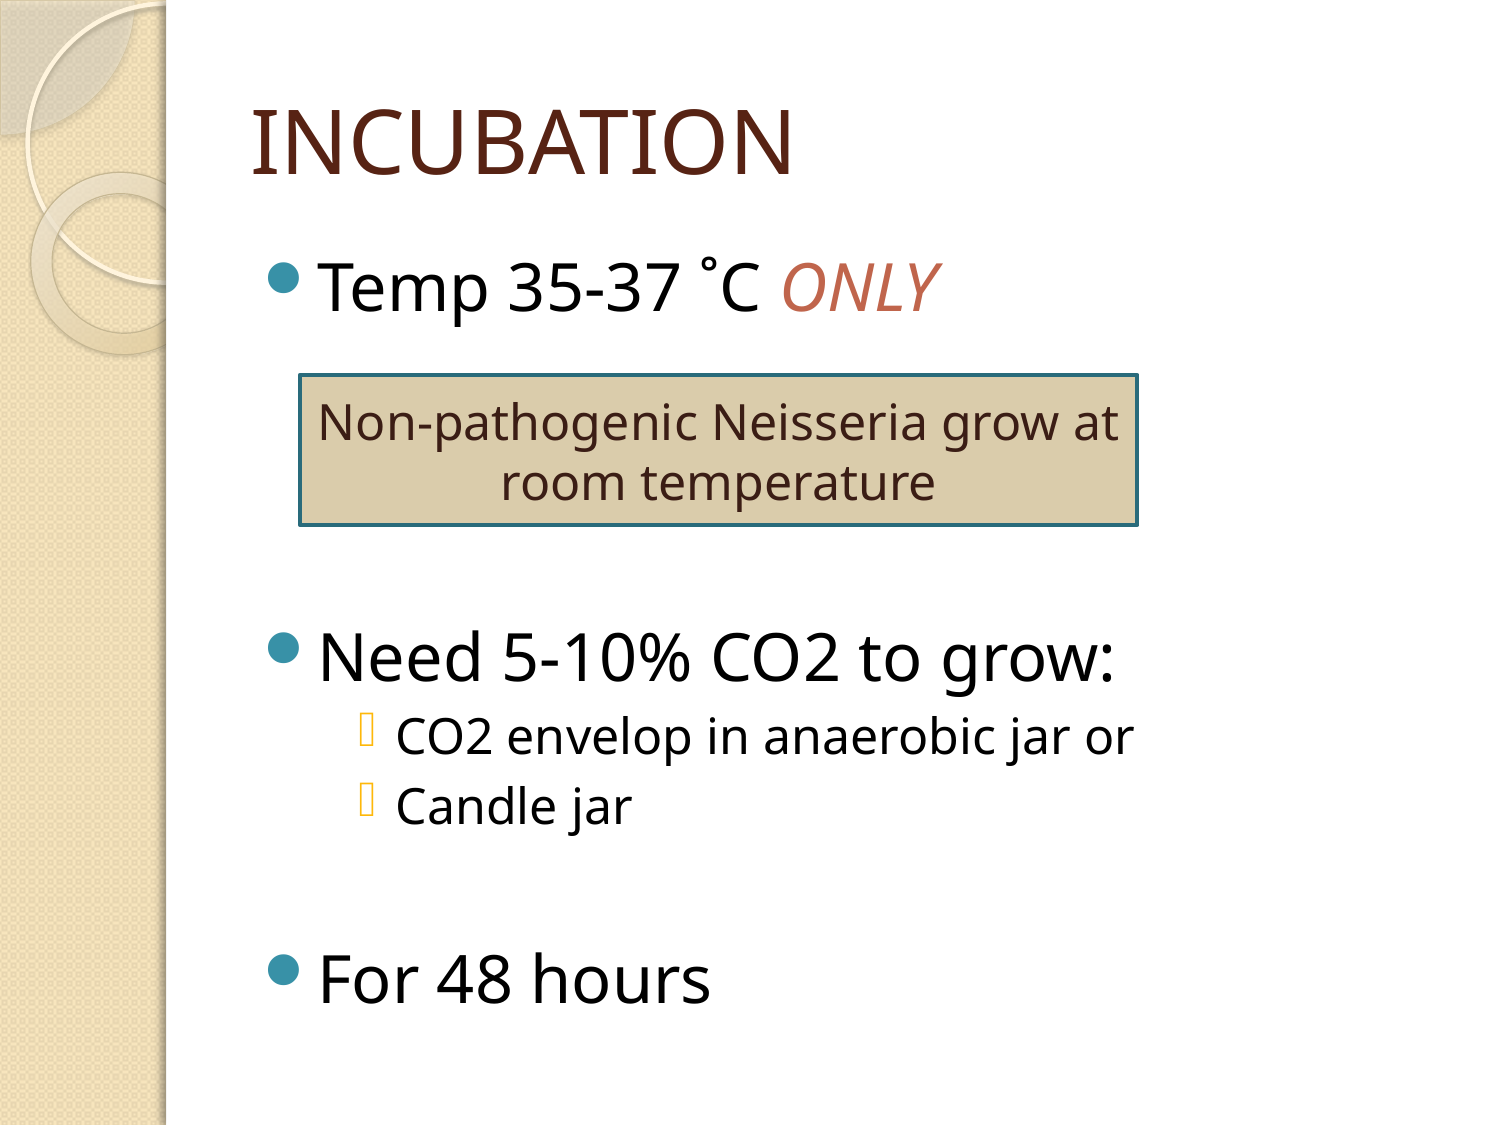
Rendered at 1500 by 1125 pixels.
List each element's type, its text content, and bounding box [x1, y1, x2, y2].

text_box Non-pathogenic Neisseria grow at room temperature [298, 373, 1139, 527]
title INCUBATION [235, 45, 1466, 233]
list Temp 35-37 ˚C ONLY Need 5-10% CO2 to grow: CO2 envelop in anaerobic jar or Candle jar For 48 hours [235, 237, 1466, 1025]
